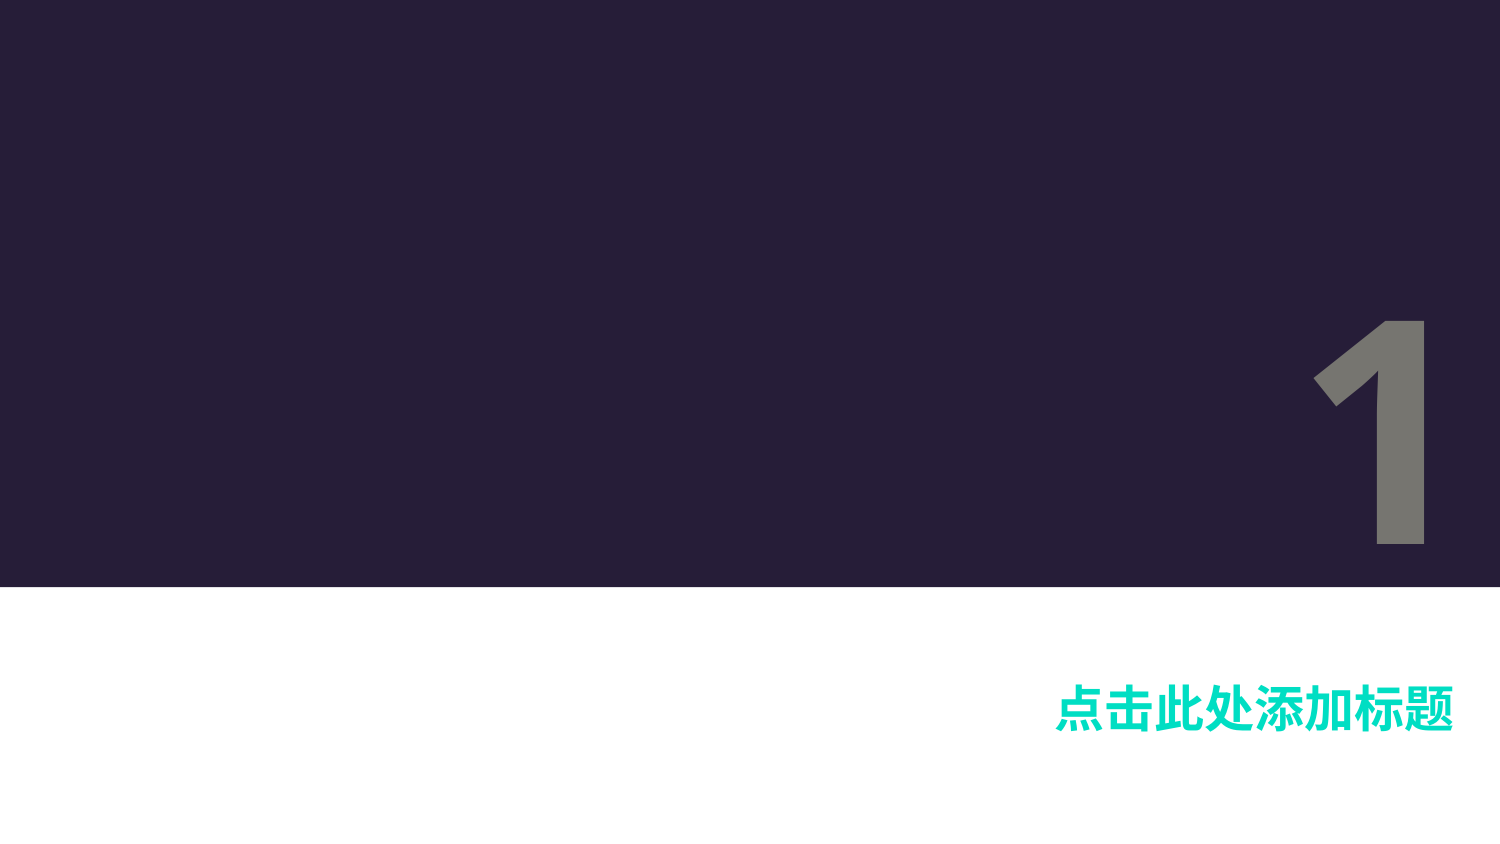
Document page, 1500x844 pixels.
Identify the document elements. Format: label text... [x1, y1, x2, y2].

text_box [0, 0, 1500, 589]
text_box 点击此处添加标题 [1039, 669, 1477, 745]
text_box 1 [1280, 224, 1490, 615]
